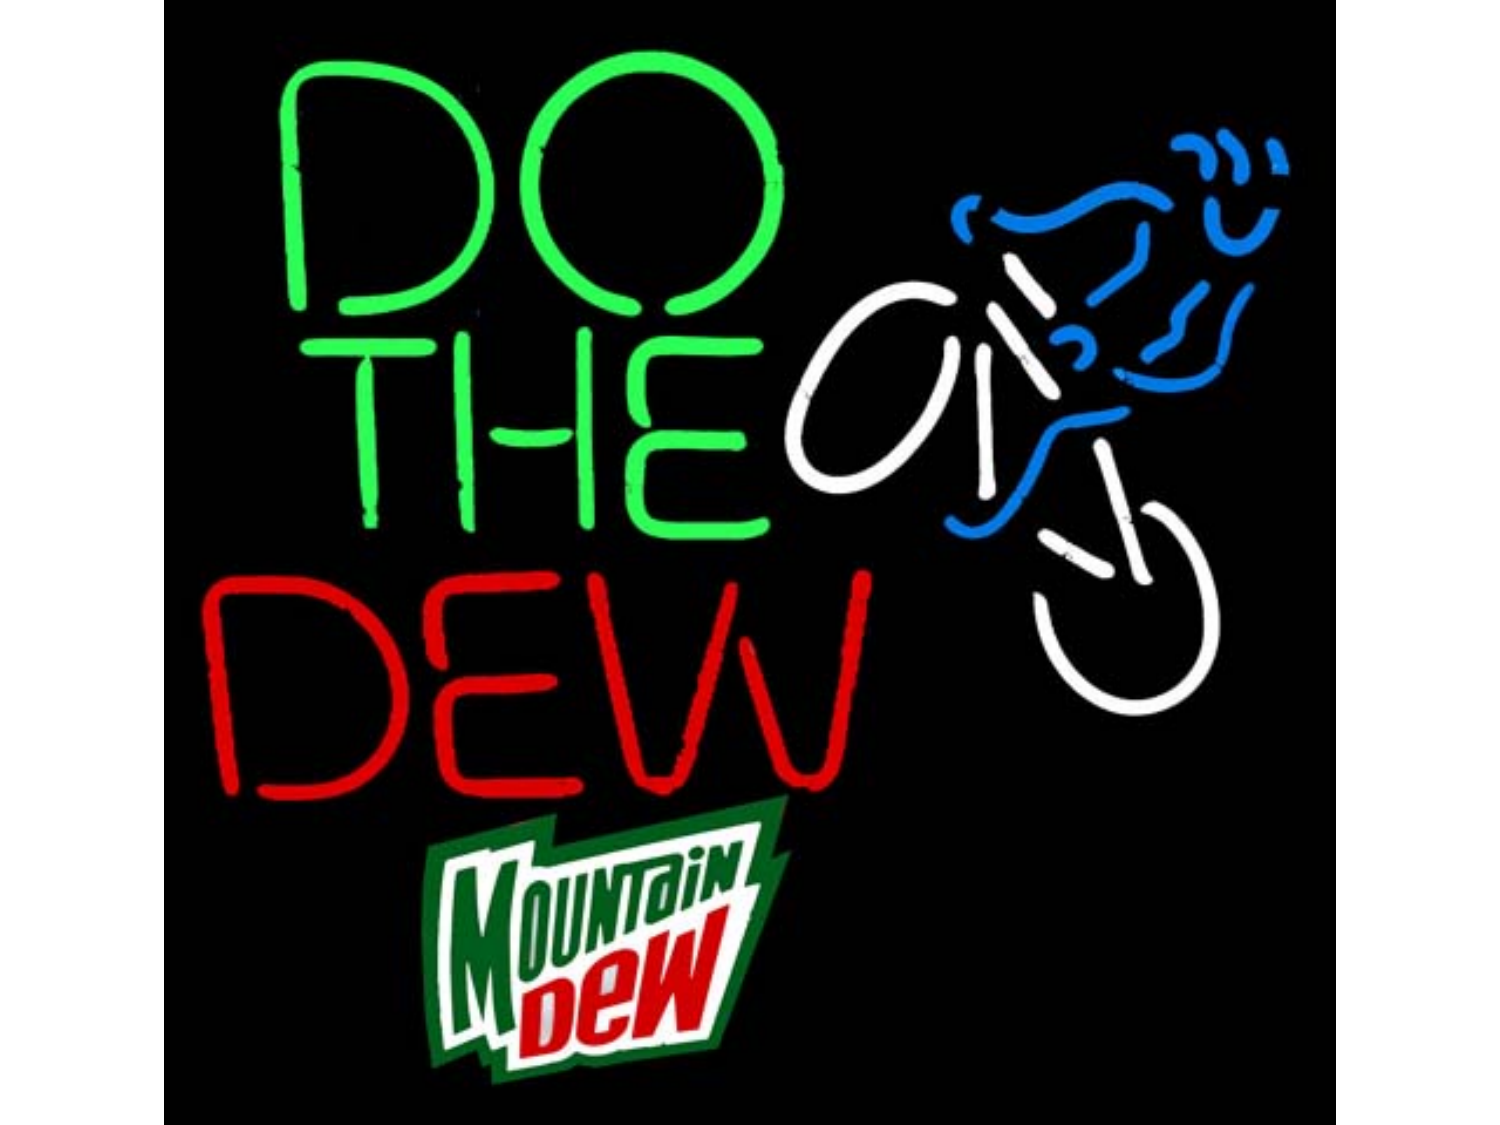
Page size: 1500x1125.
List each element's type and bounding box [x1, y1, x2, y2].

picture [163, 0, 1337, 1125]
